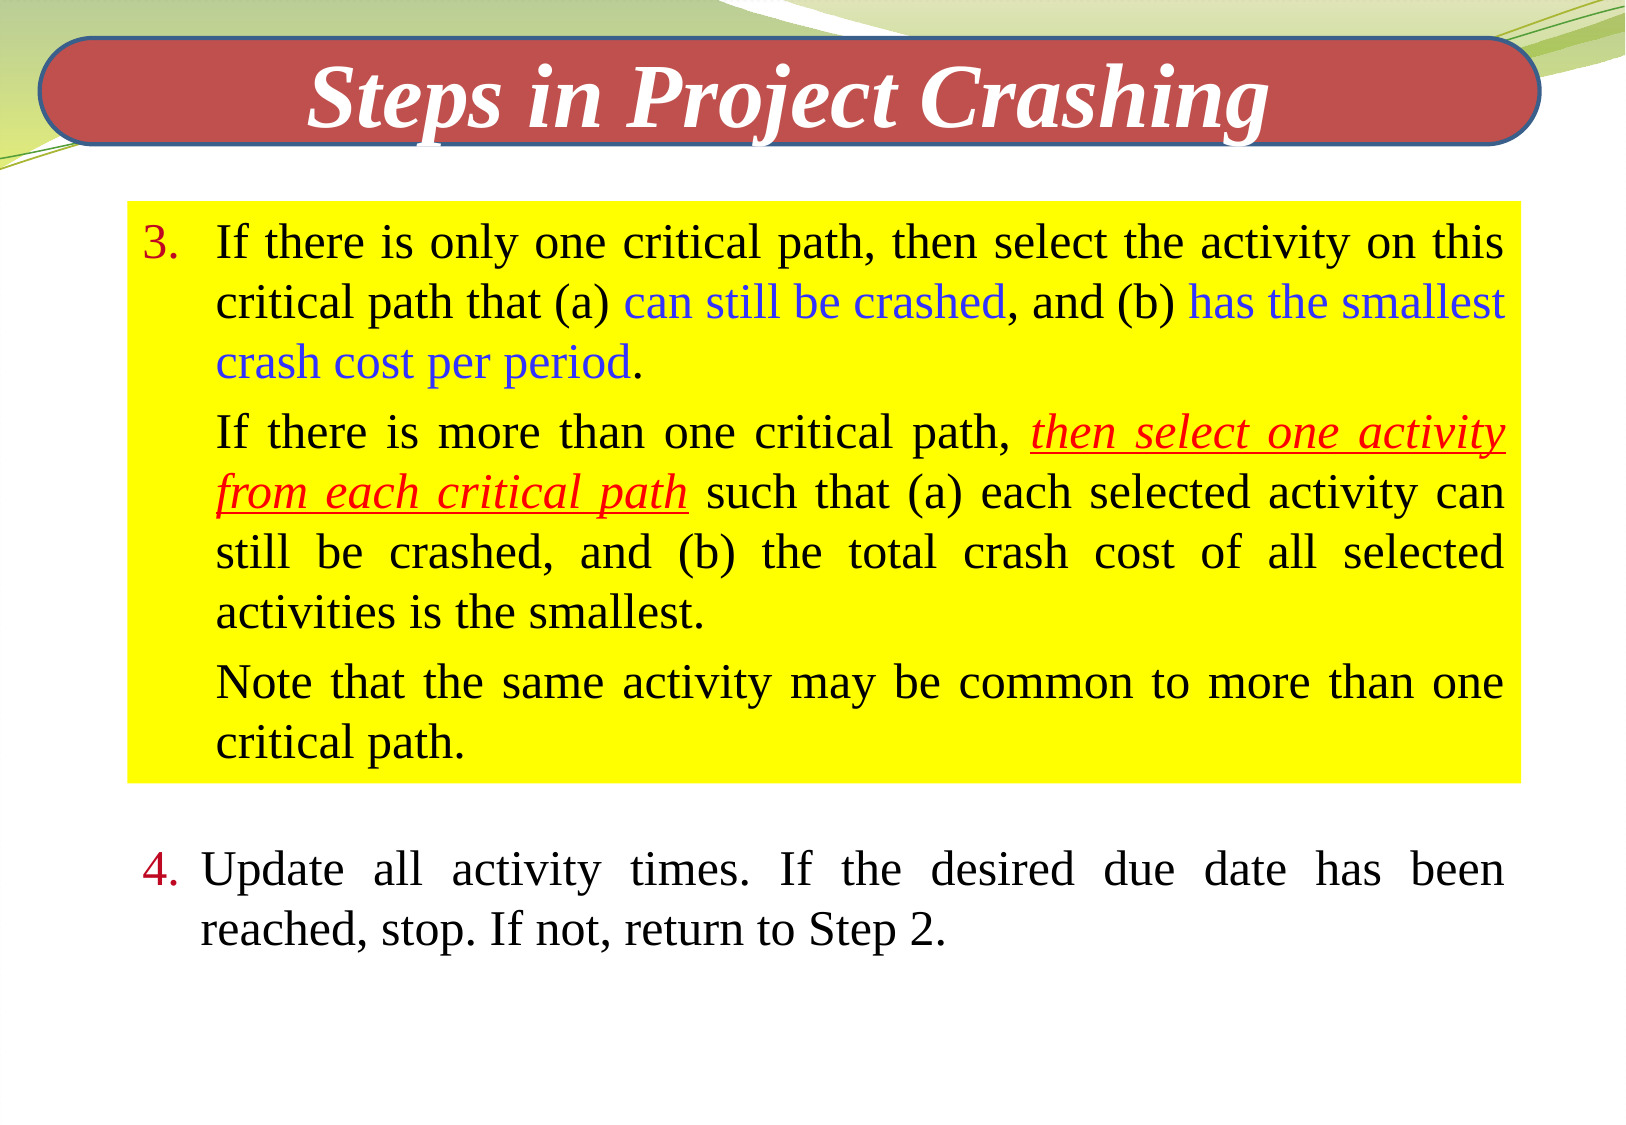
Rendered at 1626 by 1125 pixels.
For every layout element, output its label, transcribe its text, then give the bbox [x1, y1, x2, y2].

text_box Steps in Project Crashing [39, 37, 1540, 145]
text_box If there is only one critical path, then select the activity on this critical path that (a) can still be crashed, and (b) has the smallest crash cost per period. If there is more than one critical path, then select one activity from each critical path such that (a) each selected activity can still be crashed, and (b) the total crash cost of all selected activities is the smallest. Note that the same activity may be common to more than one critical path. [127, 201, 1522, 784]
text_box Update all activity times. If the desired due date has been reached, stop. If not, return to Step 2. [127, 828, 1522, 982]
